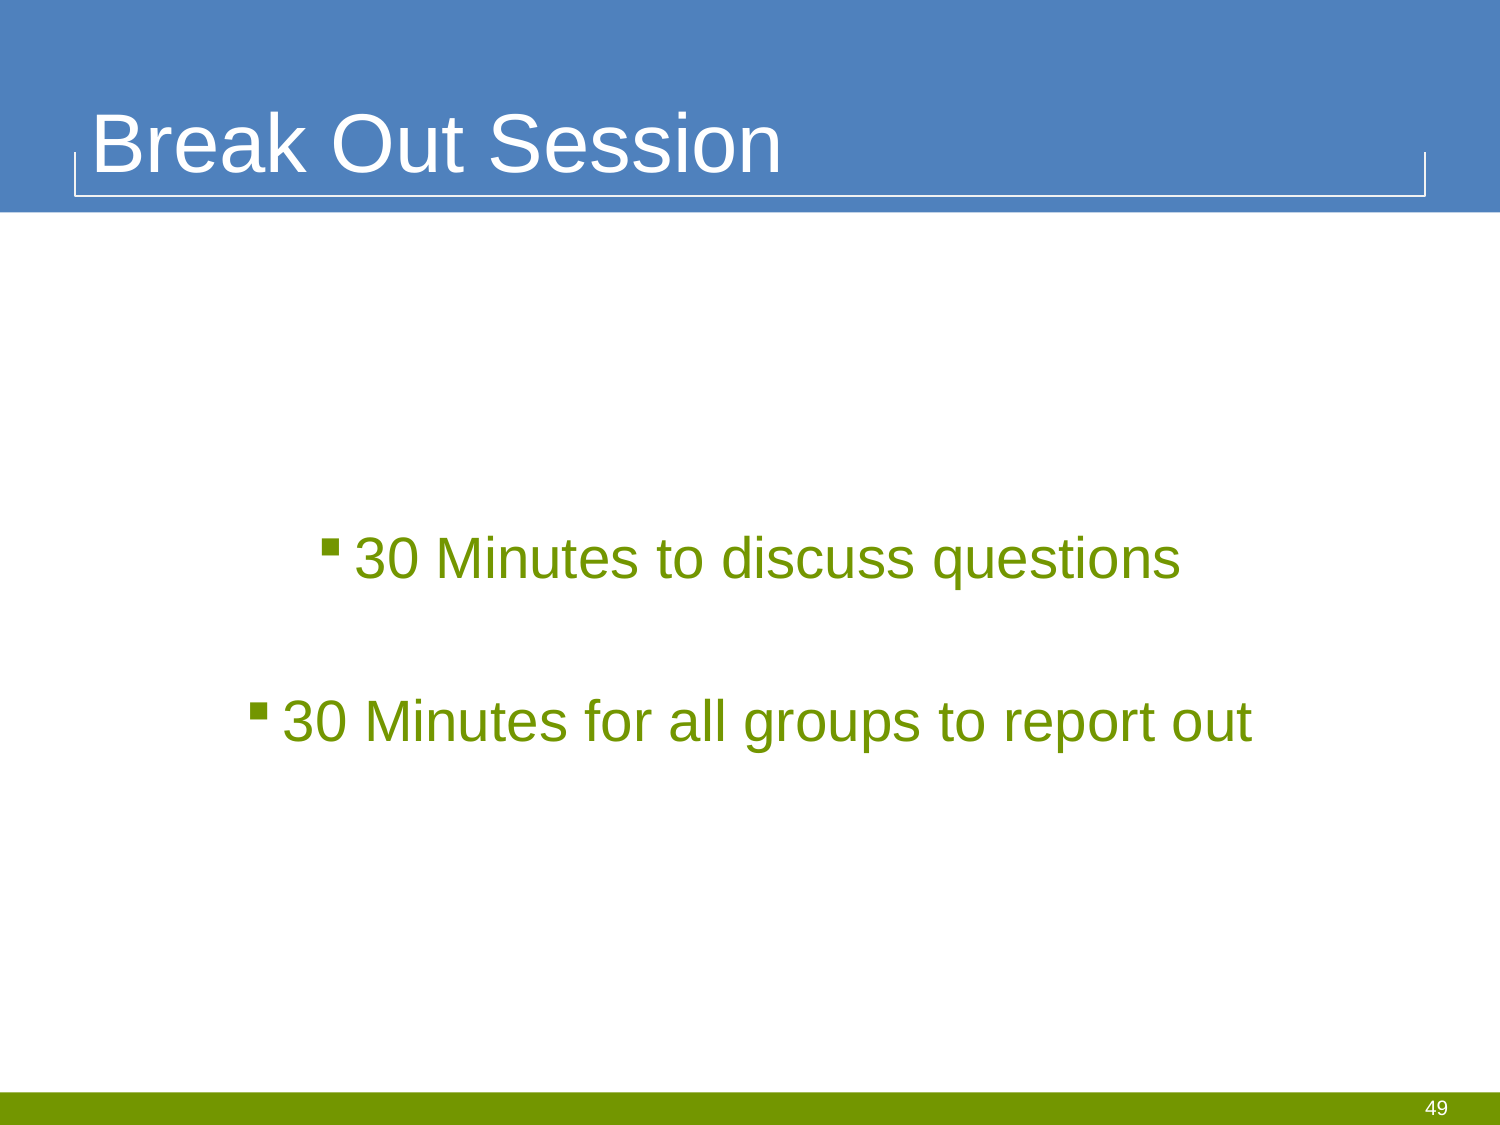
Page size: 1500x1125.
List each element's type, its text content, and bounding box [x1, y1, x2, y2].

list 30 Minutes to discuss questions 30 Minutes for all groups to report out [74, 512, 1426, 1125]
title Break Out Session [74, 44, 1426, 233]
